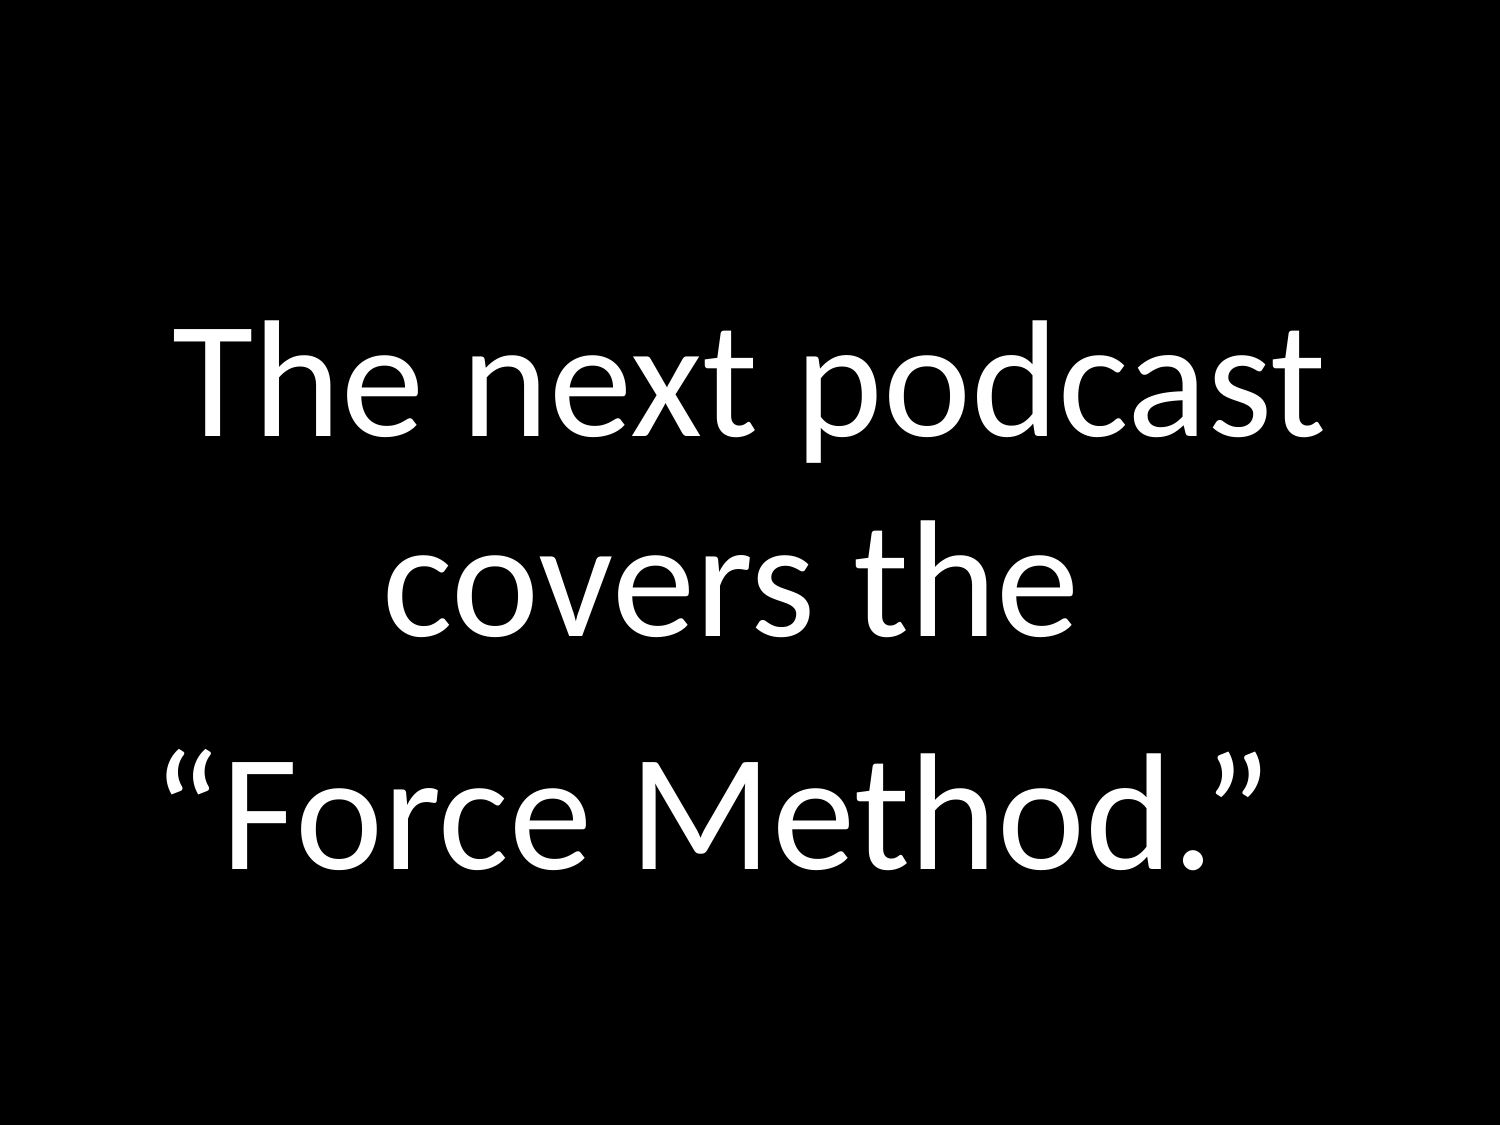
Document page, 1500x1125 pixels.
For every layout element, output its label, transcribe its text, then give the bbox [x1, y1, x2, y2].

list The next podcast covers the “Force Method.” [75, 262, 1425, 1005]
